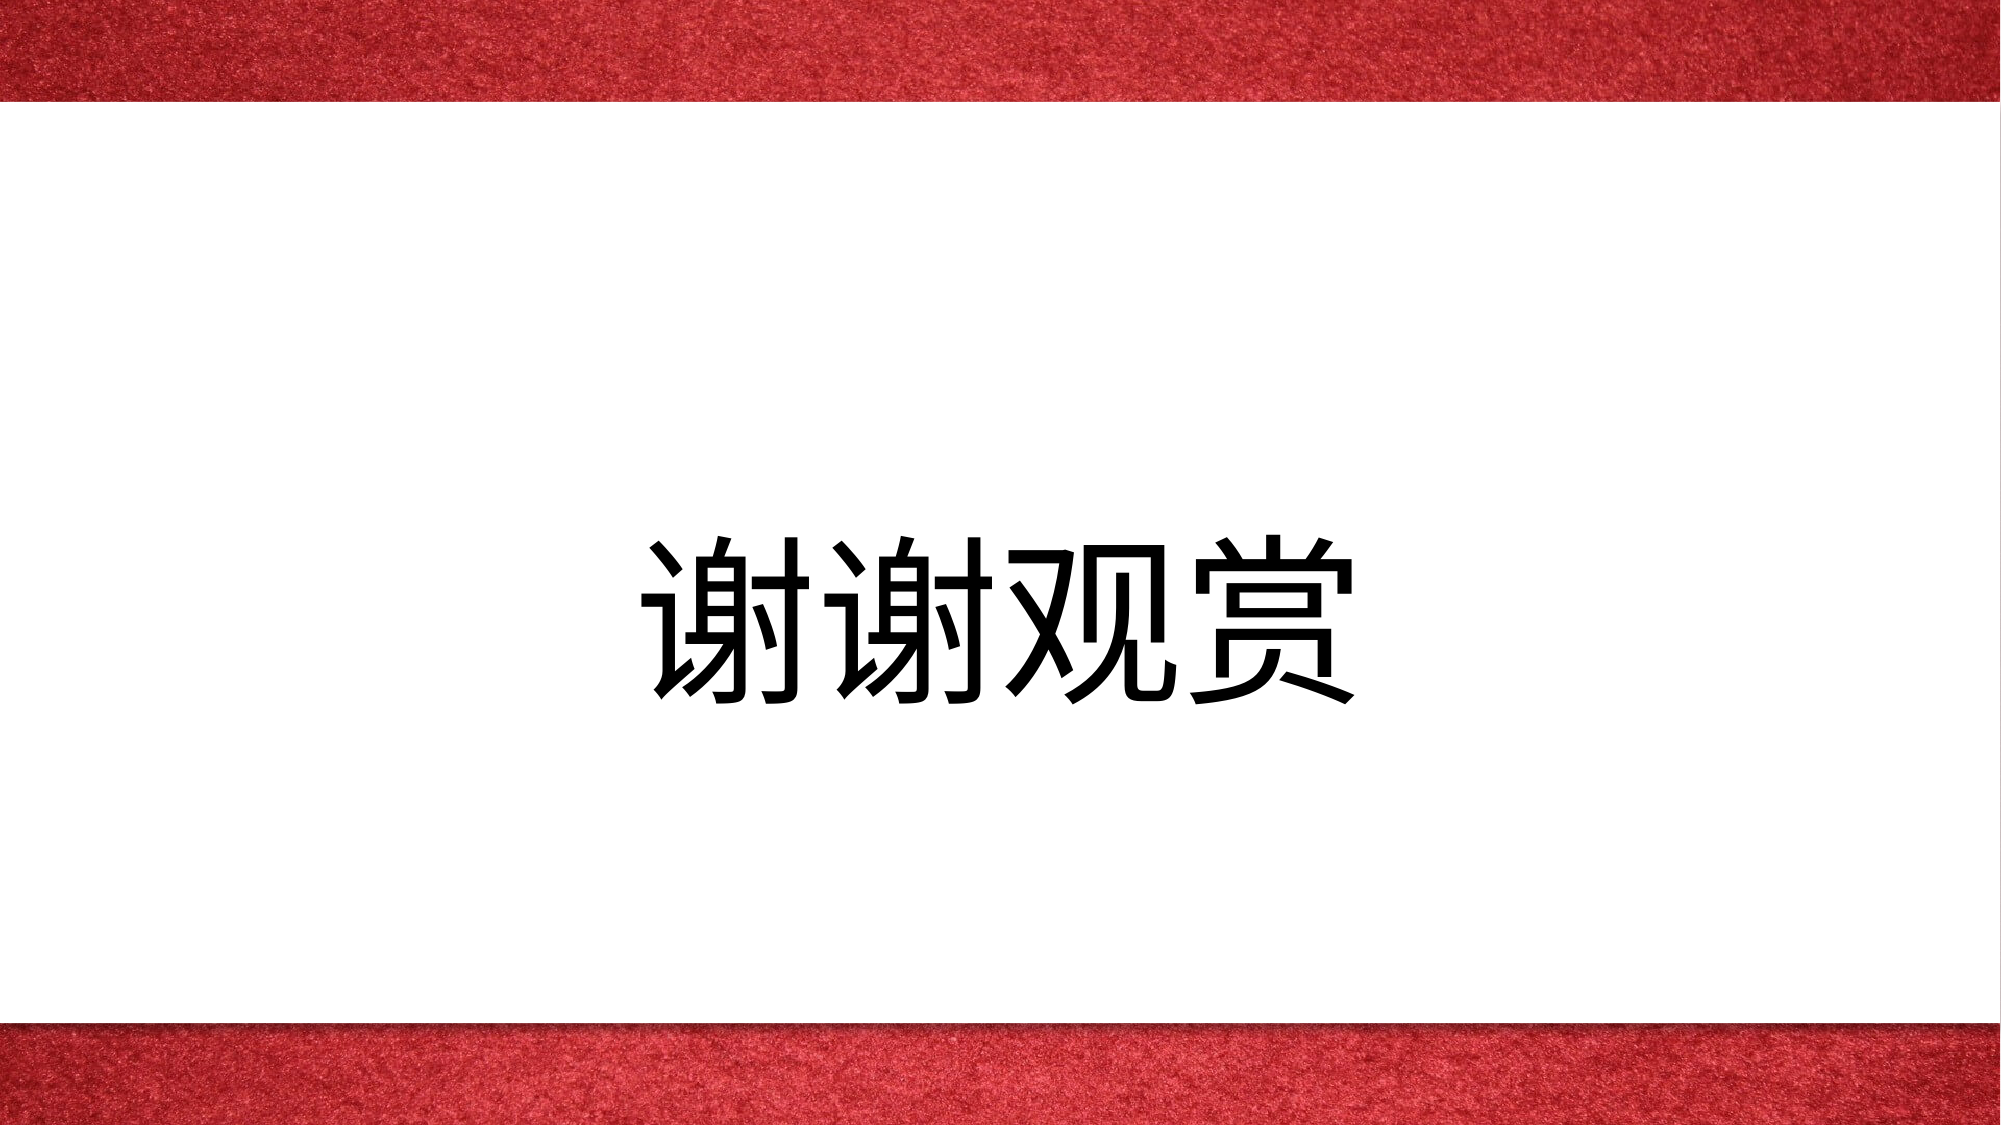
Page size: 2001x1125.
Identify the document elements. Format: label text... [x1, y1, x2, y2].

picture [0, 0, 2001, 101]
text_box 谢谢观赏 [551, 390, 1449, 735]
picture [0, 1024, 2001, 1125]
